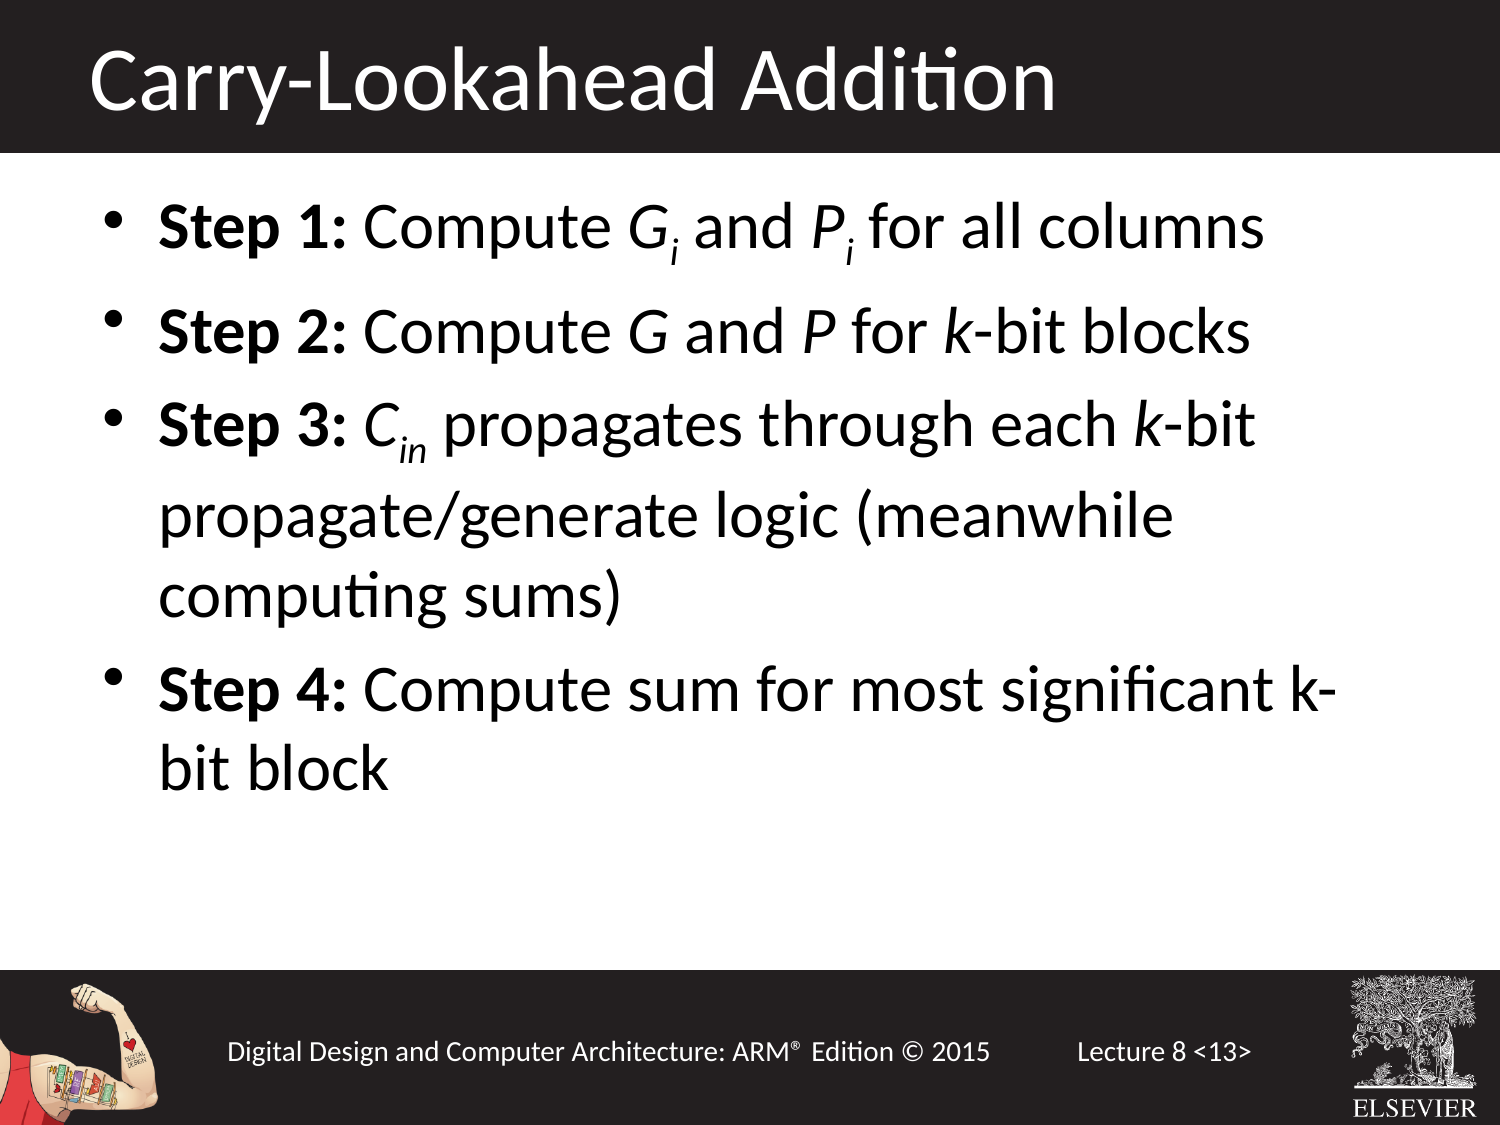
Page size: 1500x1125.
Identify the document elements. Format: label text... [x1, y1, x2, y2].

text_box Step 1: Compute Gi and Pi for all columns Step 2: Compute G and P for k-bit blocks Step 3: Cin propagates through each k-bit propagate/generate logic (meanwhile computing sums) Step 4: Compute sum for most significant k-bit block [87, 174, 1375, 1025]
picture [1350, 974, 1477, 1117]
text_box Carry-Lookahead Addition [75, 11, 1375, 136]
picture [0, 979, 163, 1125]
